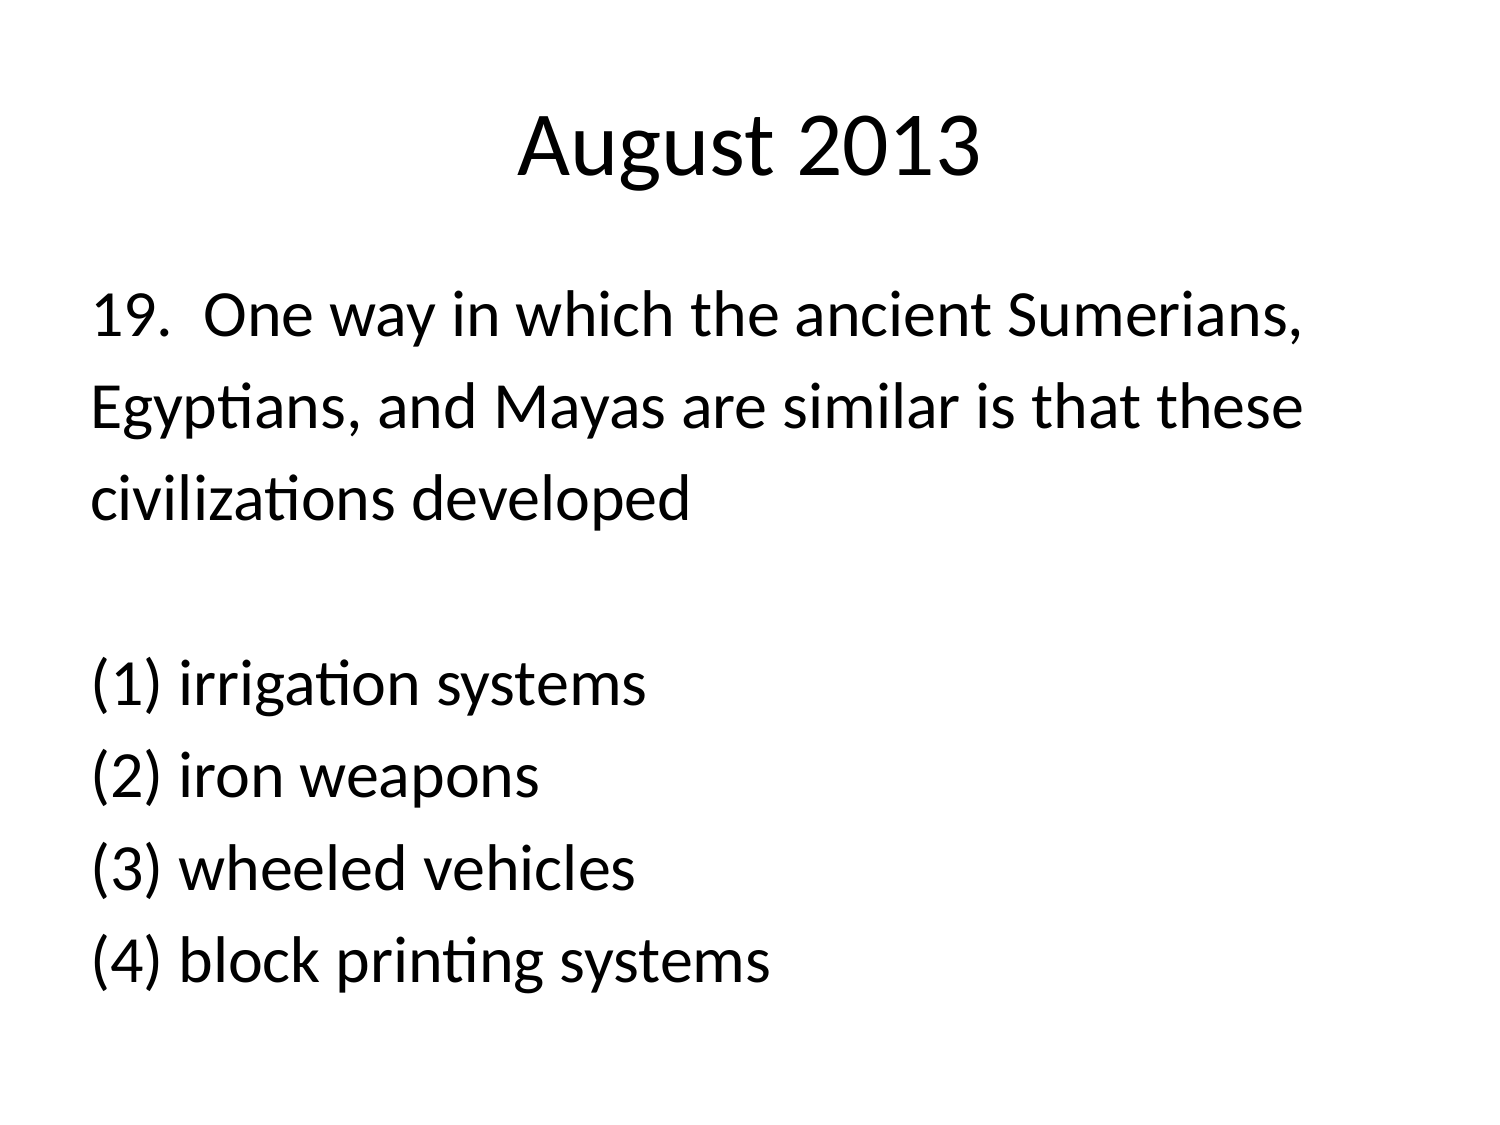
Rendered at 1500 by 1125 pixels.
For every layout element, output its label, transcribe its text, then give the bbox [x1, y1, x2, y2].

list 19. One way in which the ancient Sumerians, Egyptians, and Mayas are similar is that these civilizations developed (1) irrigation systems (2) iron weapons (3) wheeled vehicles (4) block printing systems [75, 262, 1425, 1005]
title August 2013 [75, 45, 1425, 233]
